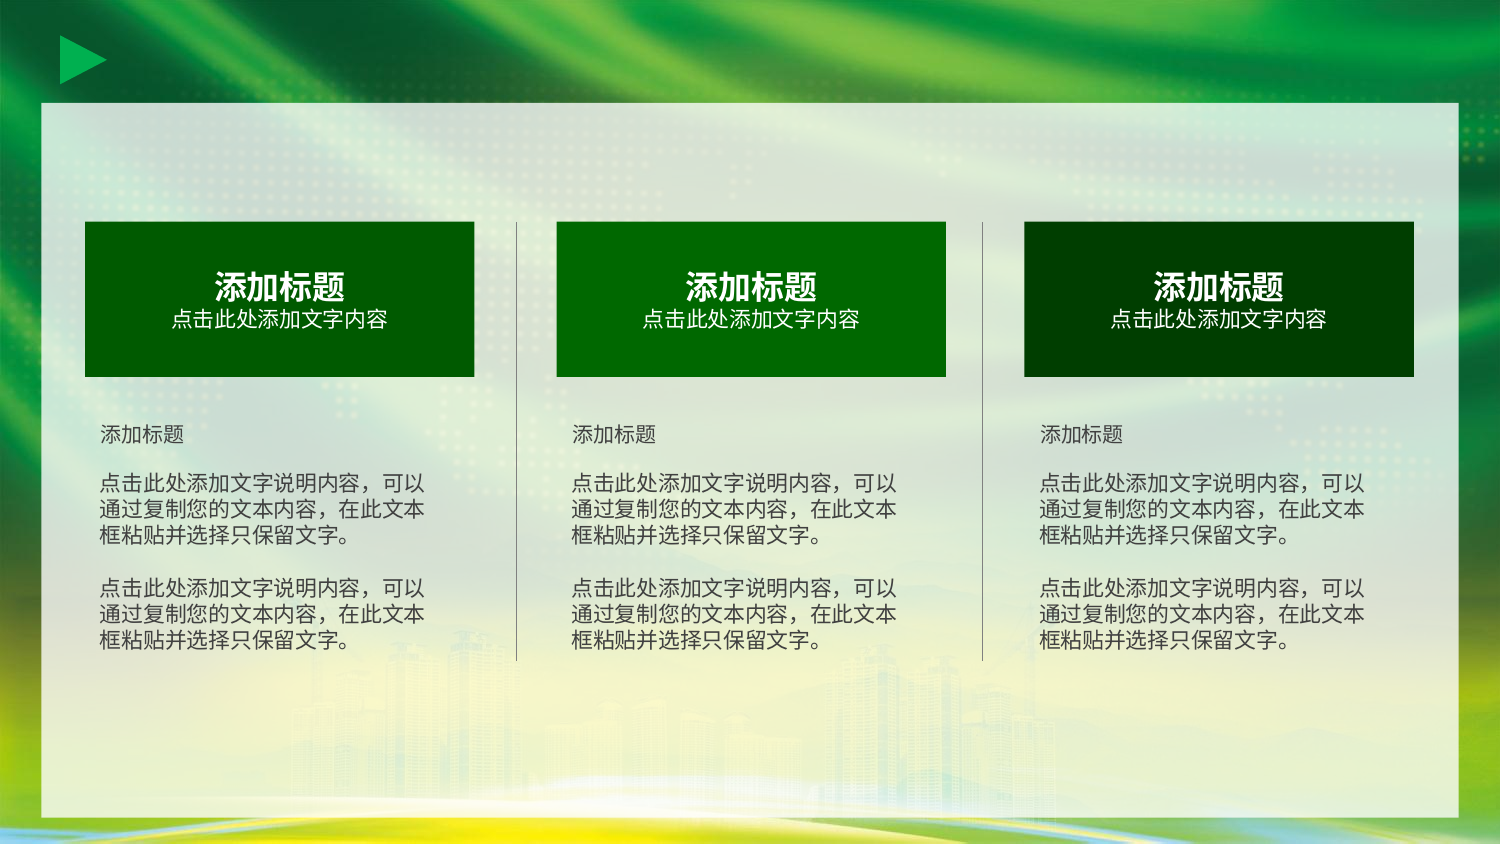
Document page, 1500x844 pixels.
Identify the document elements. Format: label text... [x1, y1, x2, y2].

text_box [85, 413, 445, 663]
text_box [1024, 413, 1384, 663]
text_box 添加标题 点击此处添加文字内容 [84, 220, 476, 378]
text_box 添加标题 点击此处添加文字内容 [1023, 220, 1415, 378]
picture [0, 0, 1500, 844]
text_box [556, 413, 917, 663]
text_box 添加标题 点击此处添加文字内容 [555, 220, 947, 378]
